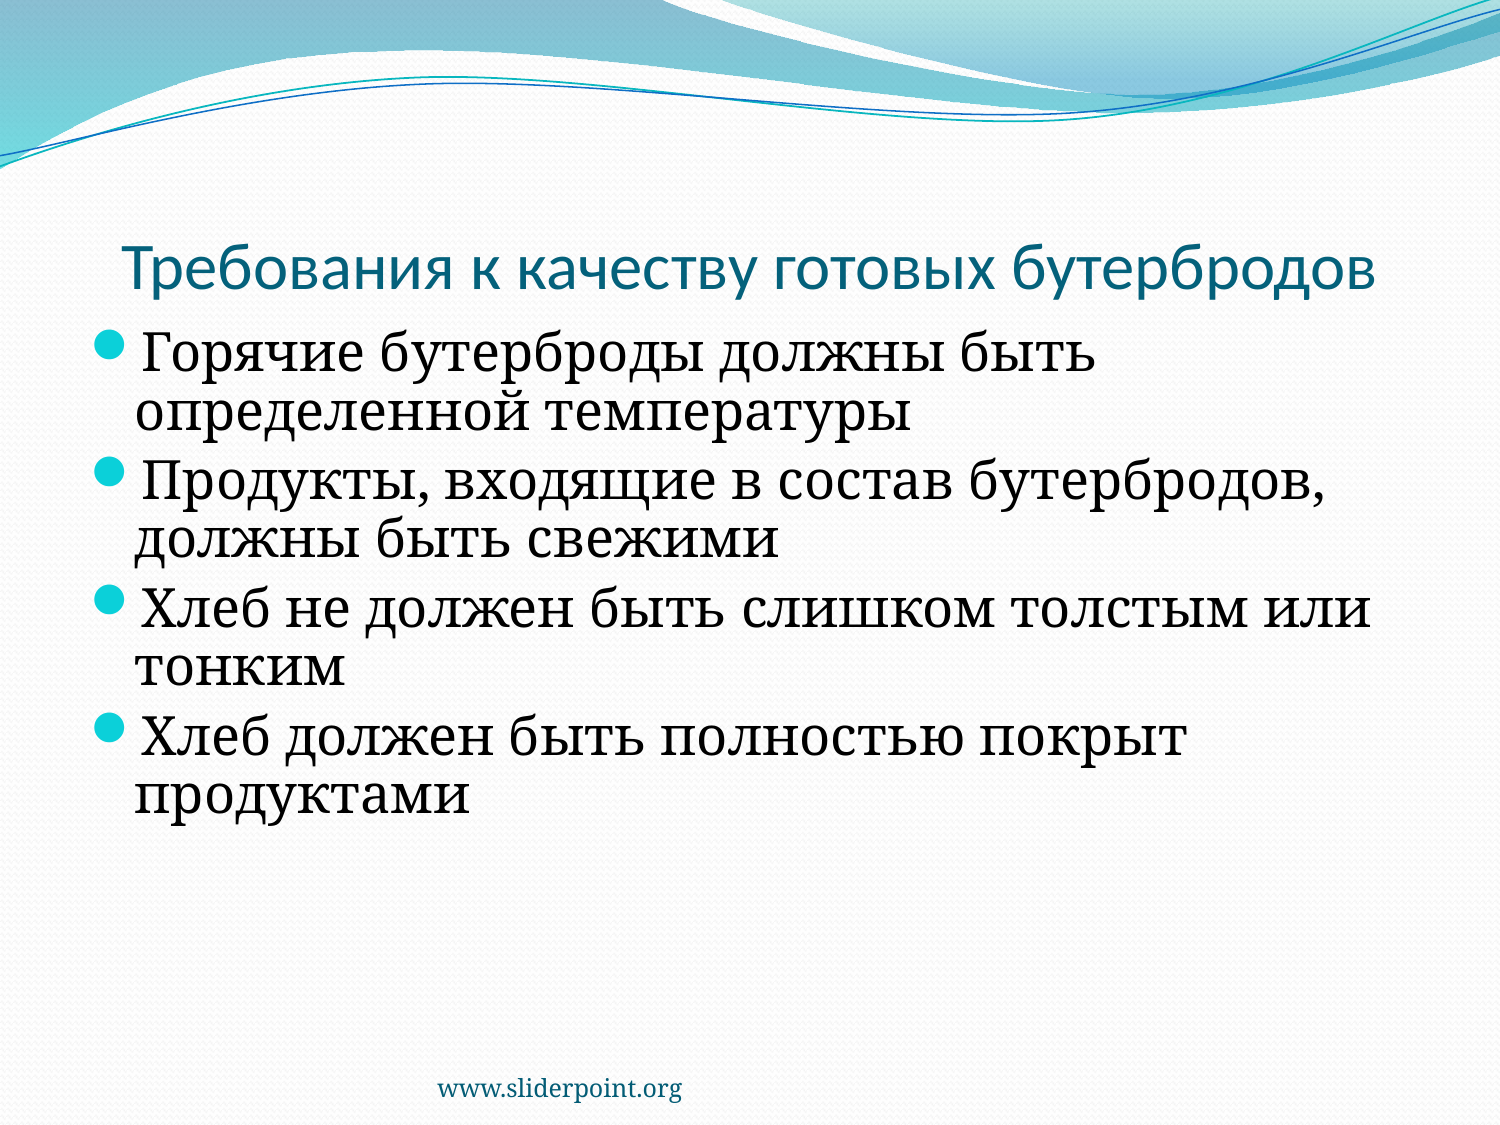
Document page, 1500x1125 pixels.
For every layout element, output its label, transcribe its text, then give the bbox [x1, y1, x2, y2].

title Требования к качеству готовых бутербродов [74, 115, 1426, 304]
footer www.sliderpoint.org [437, 1042, 988, 1103]
list Горячие бутерброды должны быть определенной температуры Продукты, входящие в состав бутербродов, должны быть свежими Хлеб не должен быть слишком толстым или тонким Хлеб должен быть полностью покрыт продуктами [74, 317, 1426, 1038]
